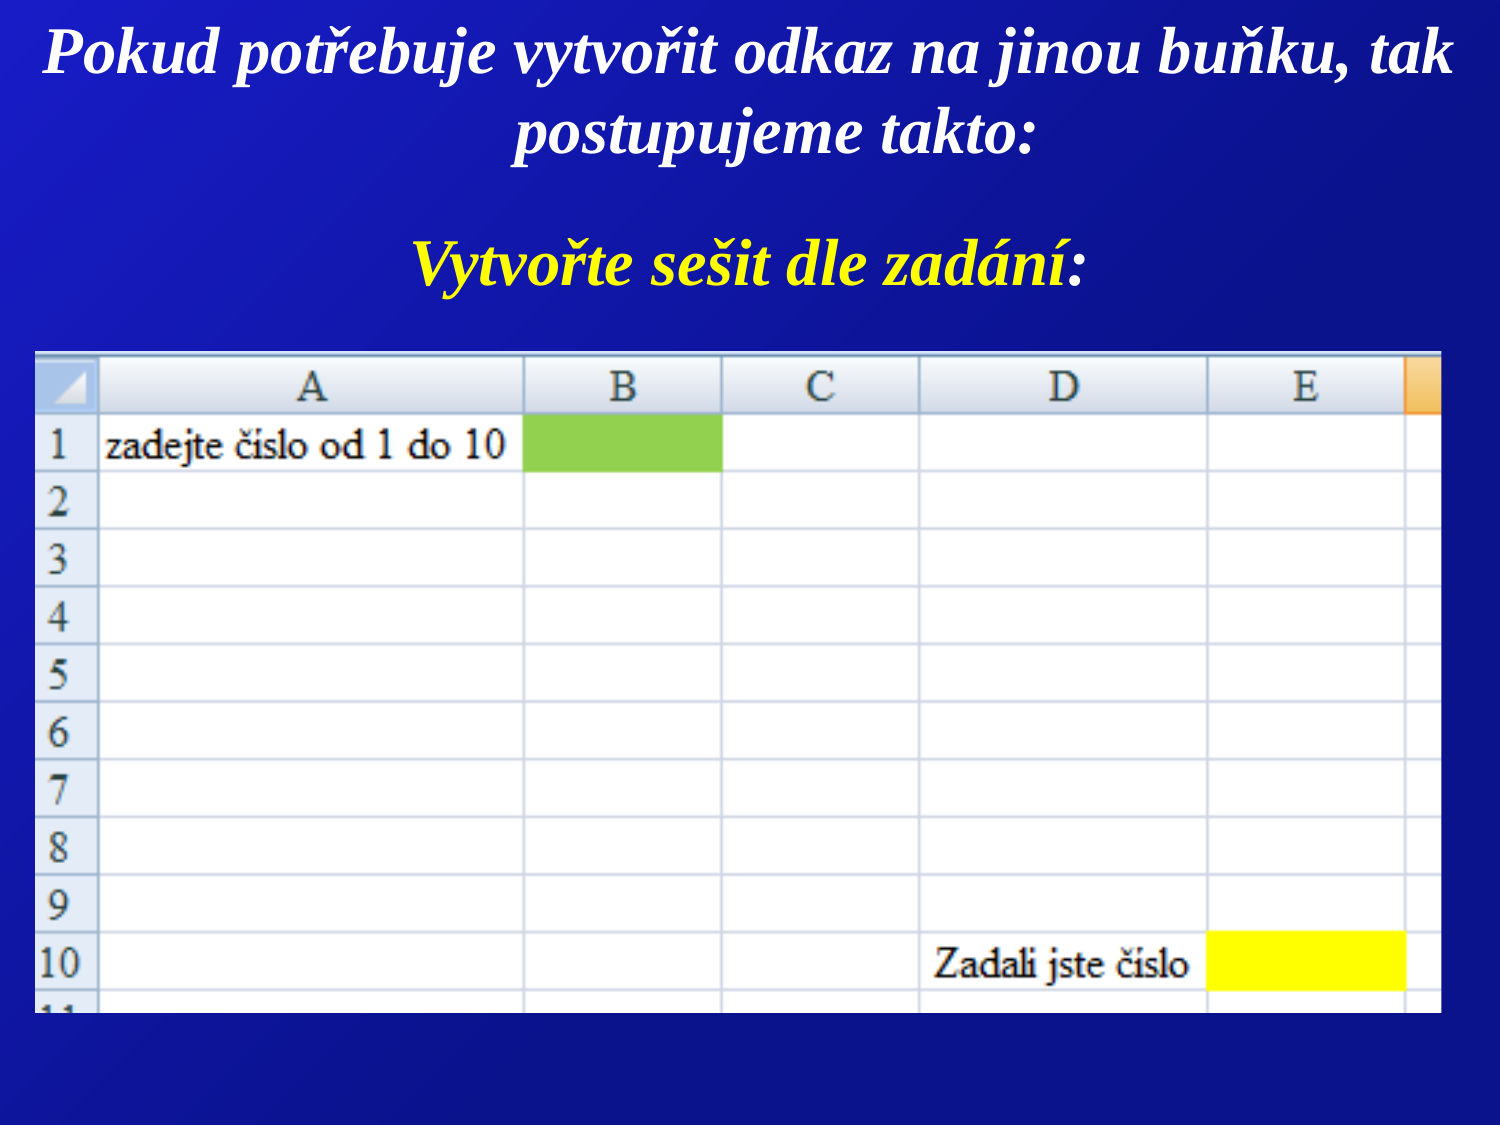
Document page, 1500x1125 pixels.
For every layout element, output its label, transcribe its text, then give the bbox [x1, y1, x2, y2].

text_box Pokud potřebuje vytvořit odkaz na jinou buňku, tak postupujeme takto: [0, 0, 1500, 176]
picture [34, 351, 1442, 1014]
text_box Vytvořte sešit dle zadání: [0, 210, 1500, 317]
